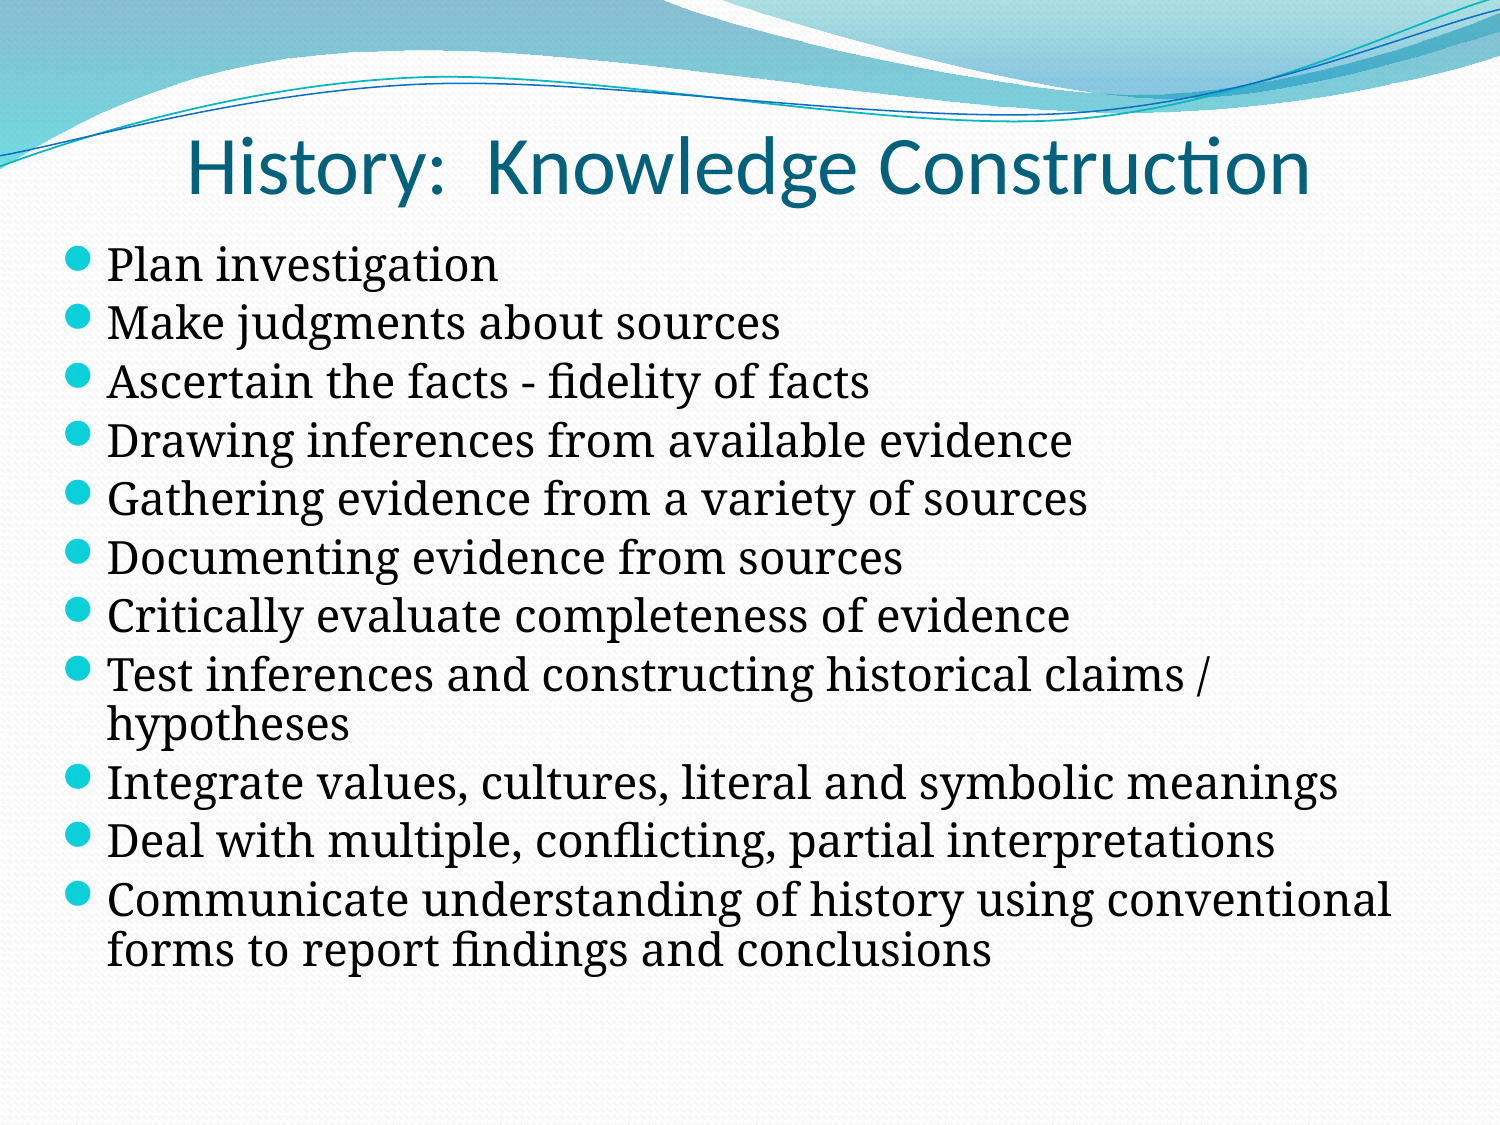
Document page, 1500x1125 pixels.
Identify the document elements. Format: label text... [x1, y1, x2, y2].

title History: Knowledge Construction [75, 115, 1425, 211]
list Plan investigation Make judgments about sources Ascertain the facts - fidelity of facts Drawing inferences from available evidence Gathering evidence from a variety of sources Documenting evidence from sources Critically evaluate completeness of evidence Test inferences and constructing historical claims / hypotheses Integrate values, cultures, literal and symbolic meanings Deal with multiple, conflicting, partial interpretations Communicate understanding of history using conventional forms to report findings and conclusions [46, 234, 1472, 1067]
